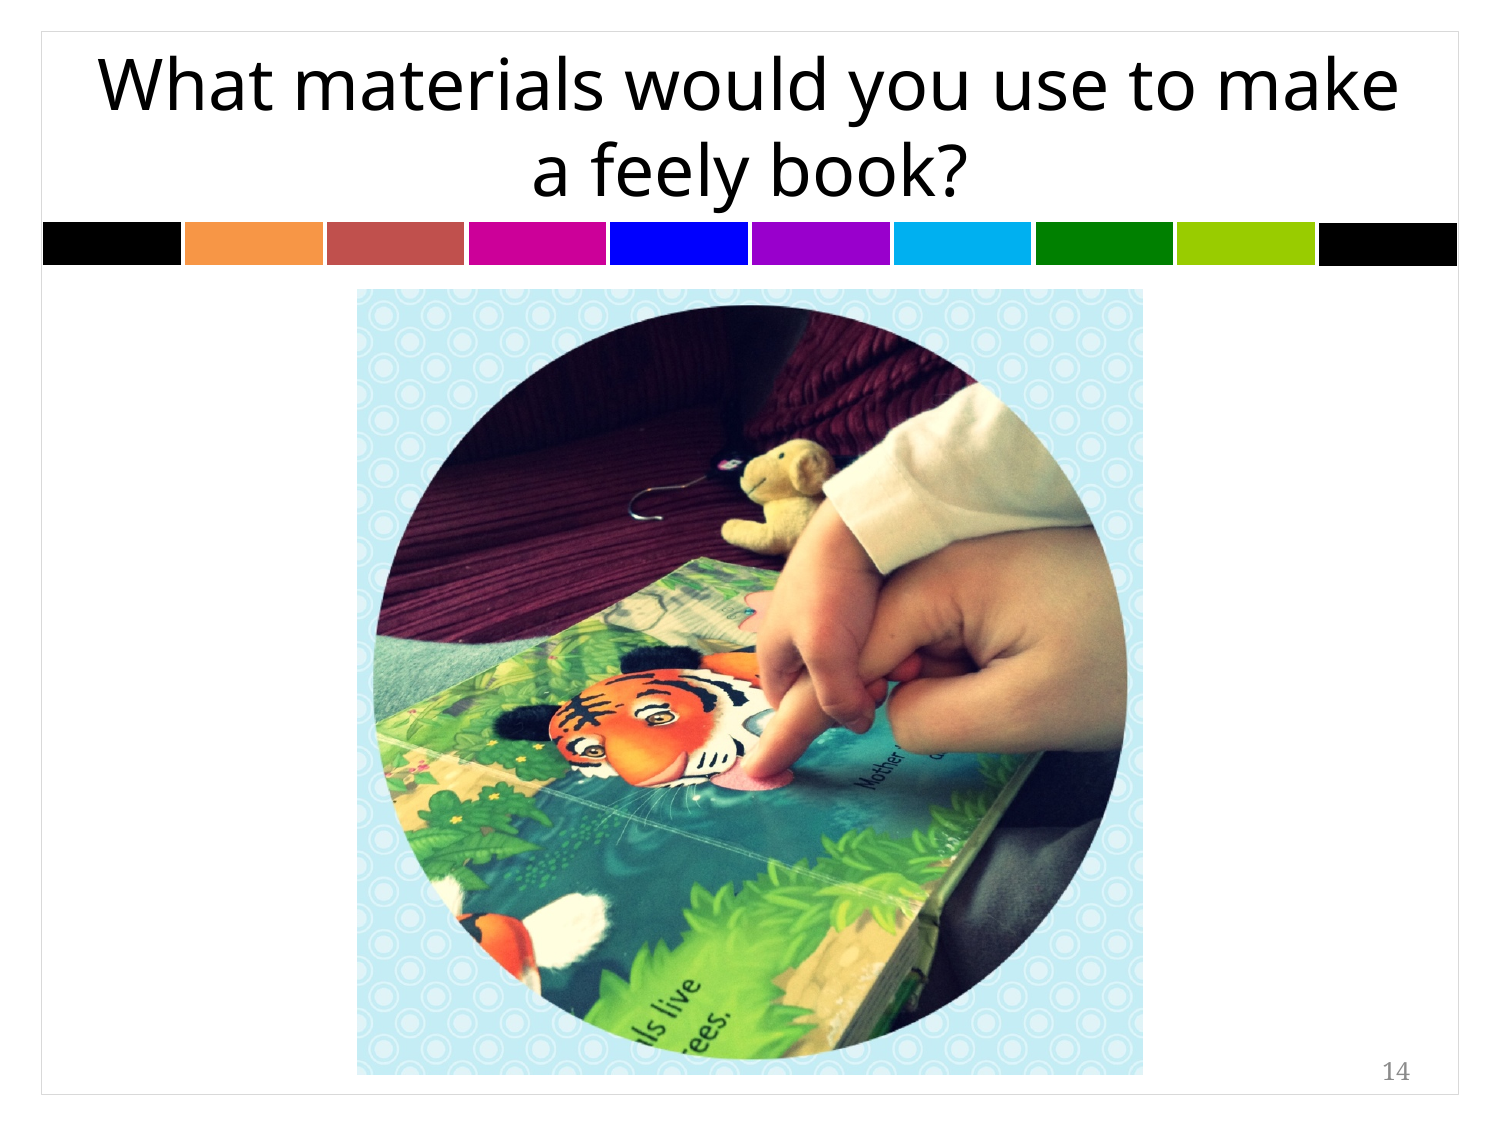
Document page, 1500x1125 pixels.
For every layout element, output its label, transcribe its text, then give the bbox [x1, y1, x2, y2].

slide_number 14 [1074, 1042, 1425, 1103]
picture [357, 289, 1143, 1075]
title What materials would you use to make a feely book? [75, 30, 1425, 219]
